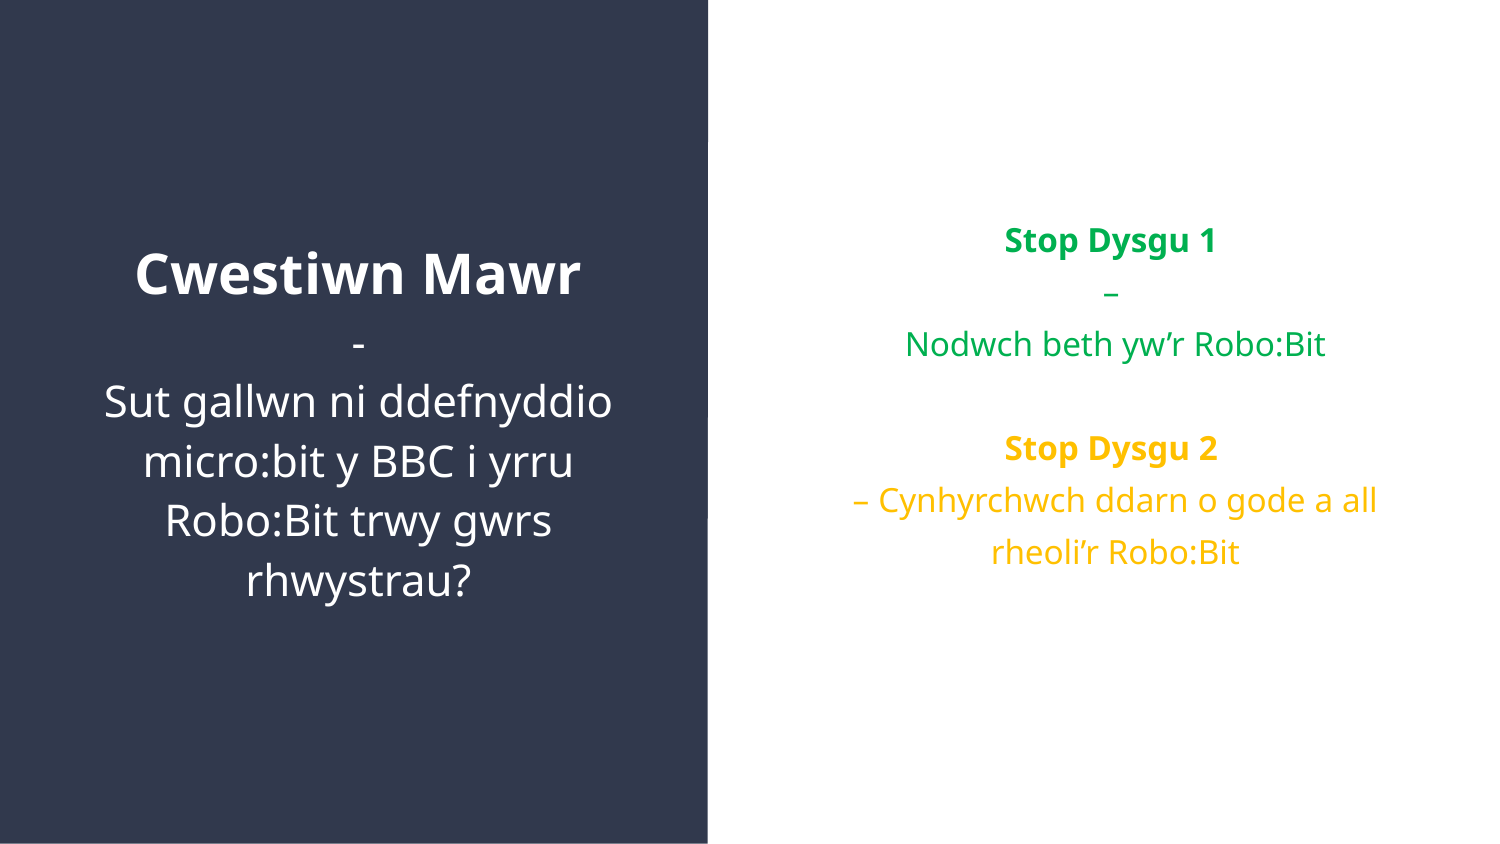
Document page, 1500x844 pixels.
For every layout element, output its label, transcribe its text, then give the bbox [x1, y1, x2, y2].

list Stop Dysgu 1 – Nodwch beth yw’r Robo:Bit Stop Dysgu 2 – Cynhyrchwch ddarn o gode a all rheoli’r Robo:Bit [761, 82, 1446, 755]
text_box Cwestiwn Mawr - Sut gallwn ni ddefnyddio micro:bit y BBC i yrru Robo:Bit trwy gwrs rhwystrau? [54, 216, 663, 628]
